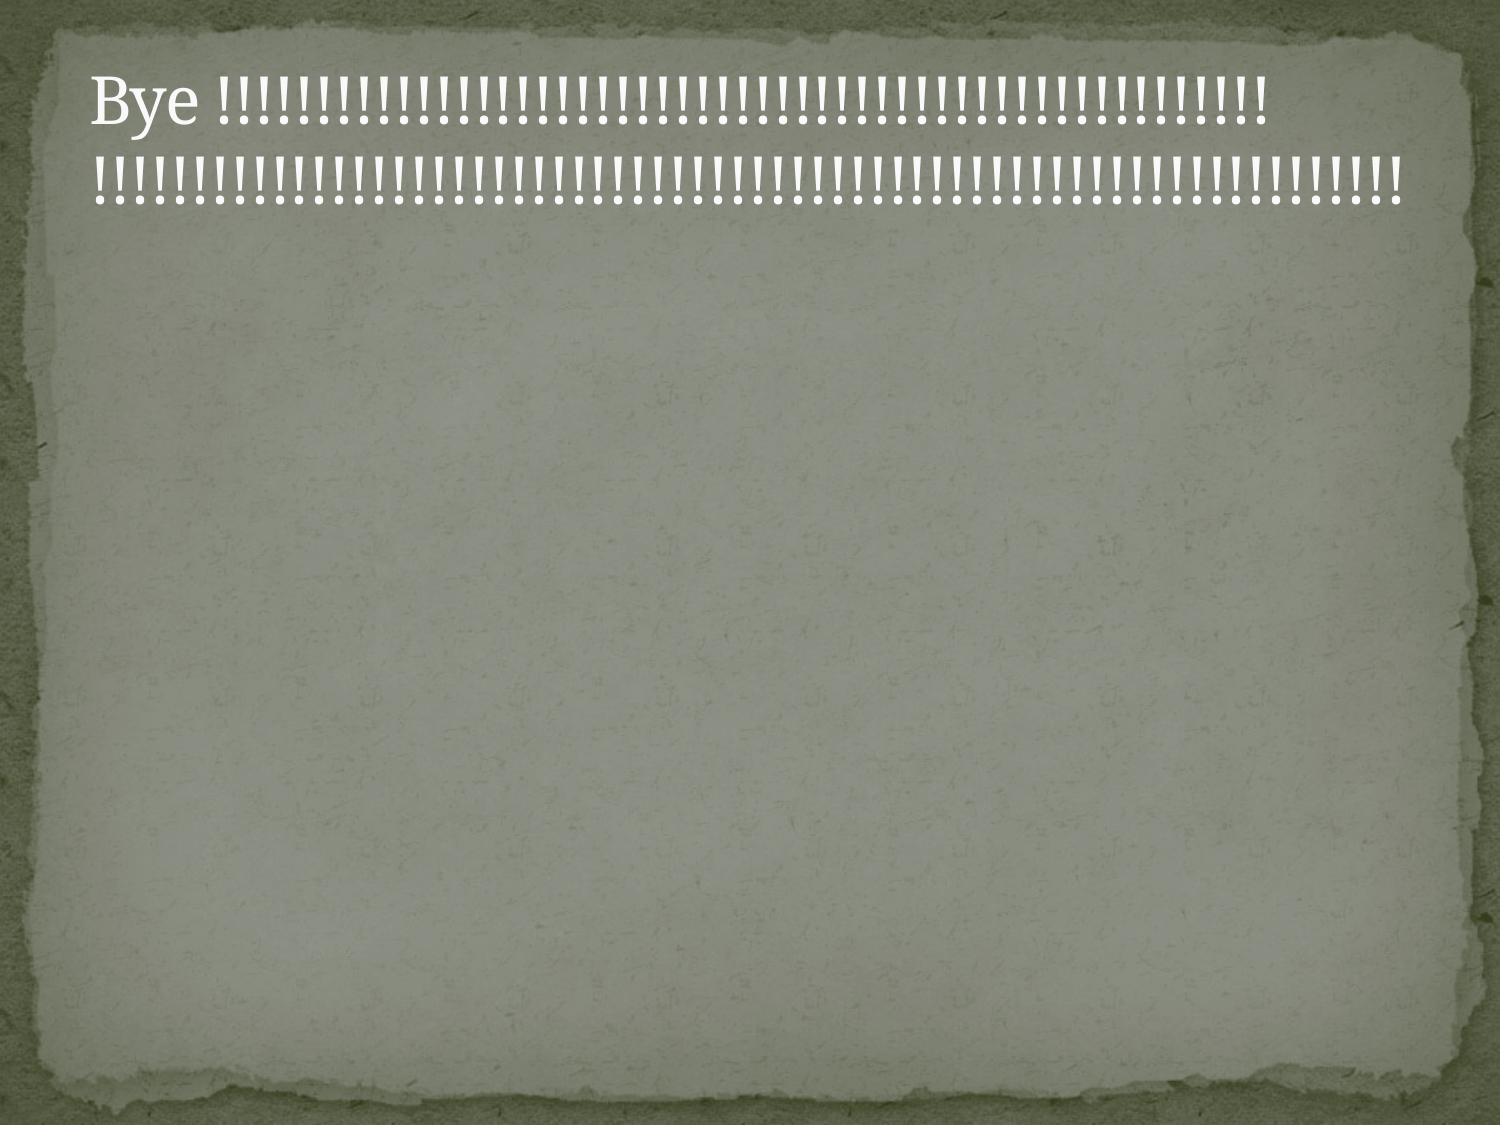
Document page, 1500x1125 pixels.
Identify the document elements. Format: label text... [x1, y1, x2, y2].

title Bye !!!!!!!!!!!!!!!!!!!!!!!!!!!!!!!!!!!!!!!!!!!!!!!!!!!!! !!!!!!!!!!!!!!!!!!!!!!!!!!!!!!!!!!!!!!!!!!!!!!!!!!!!!!!!!!!!!!!!!! [74, 24, 1425, 225]
